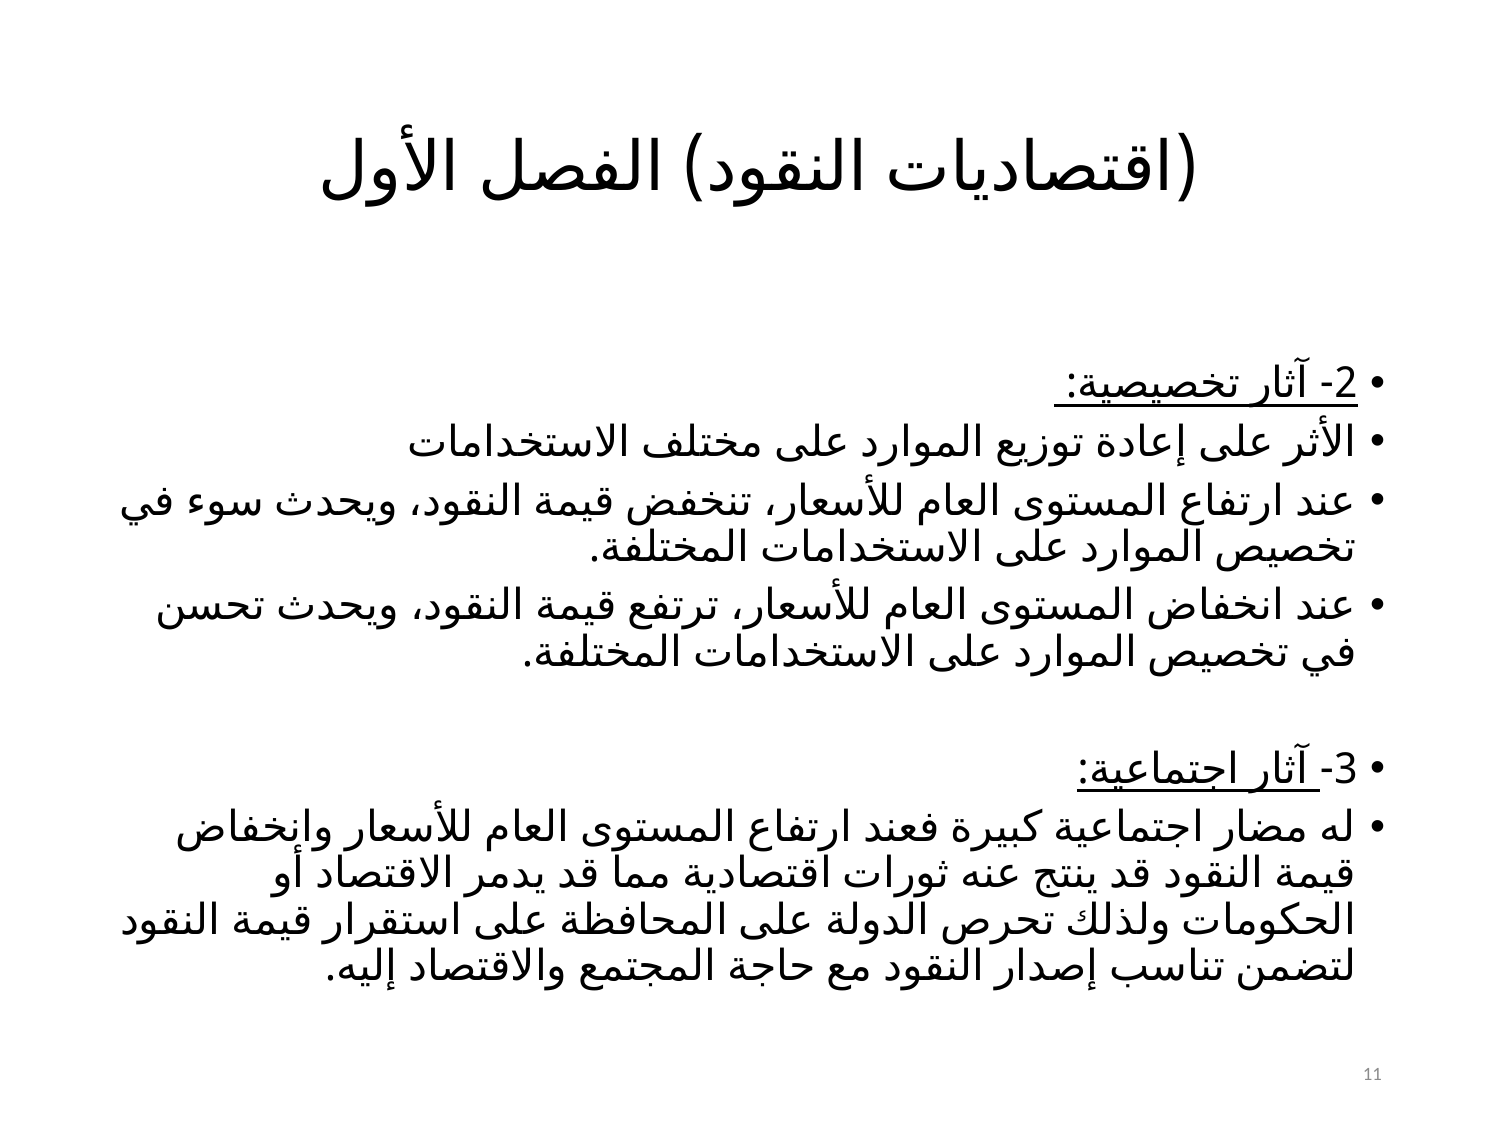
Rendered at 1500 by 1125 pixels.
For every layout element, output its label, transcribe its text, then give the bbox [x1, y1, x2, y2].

list 2- آثار تخصيصية: الأثر على إعادة توزيع الموارد على مختلف الاستخدامات عند ارتفاع المستوى العام للأسعار، تنخفض قيمة النقود، ويحدث سوء في تخصيص الموارد على الاستخدامات المختلفة. عند انخفاض المستوى العام للأسعار، ترتفع قيمة النقود، ويحدث تحسن في تخصيص الموارد على الاستخدامات المختلفة. 3- آثار اجتماعية: له مضار اجتماعية كبيرة فعند ارتفاع المستوى العام للأسعار وانخفاض قيمة النقود قد ينتج عنه ثورات اقتصادية مما قد يدمر الاقتصاد أو الحكومات ولذلك تحرص الدولة على المحافظة على استقرار قيمة النقود لتضمن تناسب إصدار النقود مع حاجة المجتمع والاقتصاد إليه. [103, 299, 1397, 1014]
slide_number 11 [1059, 1042, 1397, 1103]
title (اقتصاديات النقود) الفصل الأول [103, 59, 1397, 278]
